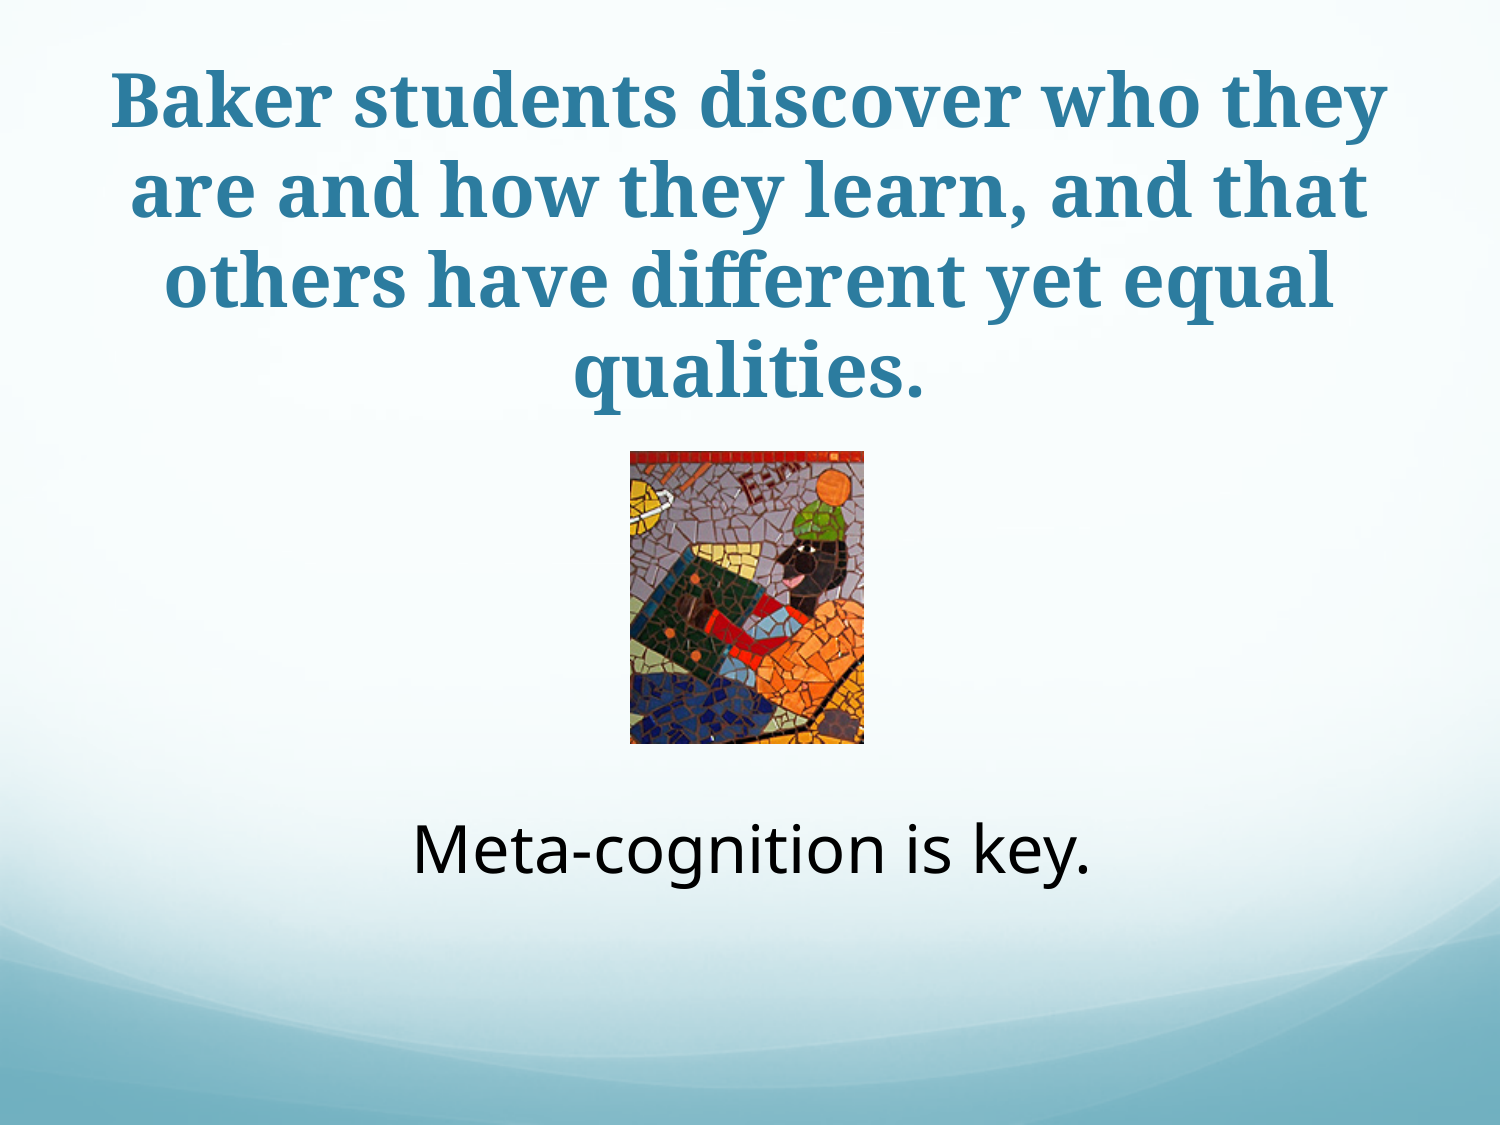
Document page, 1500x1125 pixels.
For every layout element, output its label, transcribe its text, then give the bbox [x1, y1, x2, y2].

title Baker students discover who they are and how they learn, and that others have different yet equal qualities. [75, 45, 1425, 421]
text_box Meta-cognition is key. [178, 799, 1327, 895]
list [364, 450, 1130, 745]
